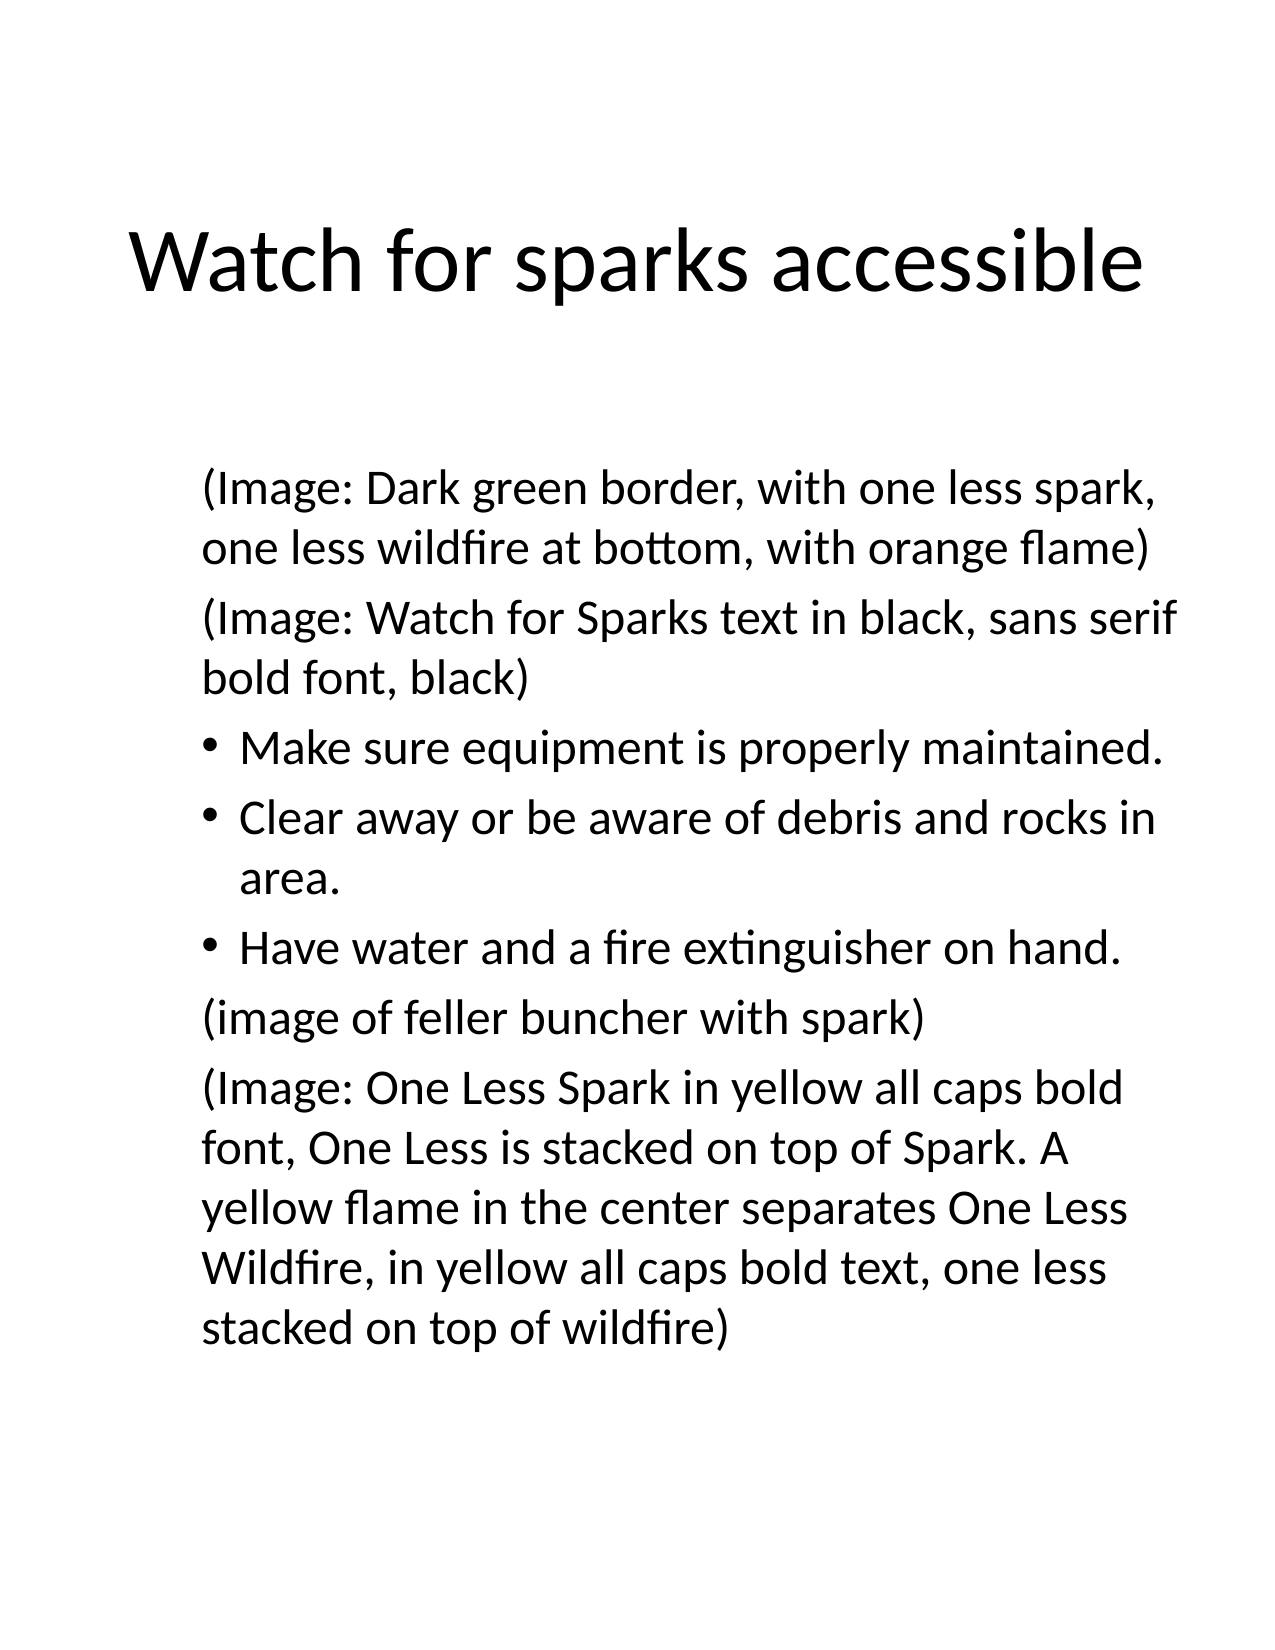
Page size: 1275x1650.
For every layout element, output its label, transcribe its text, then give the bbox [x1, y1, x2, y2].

title Watch for sparks accessible [63, 117, 1212, 393]
text_box (Image: Dark green border, with one less spark, one less wildfire at bottom, with orange flame) (Image: Watch for Sparks text in black, sans serif bold font, black) Make sure equipment is properly maintained. Clear away or be aware of debris and rocks in area. Have water and a fire extinguisher on hand. (image of feller buncher with spark) (Image: One Less Spark in yellow all caps bold font, One Less is stacked on top of Spark. A yellow flame in the center separates One Less Wildfire, in yellow all caps bold text, one less stacked on top of wildfire) [186, 446, 1212, 1386]
